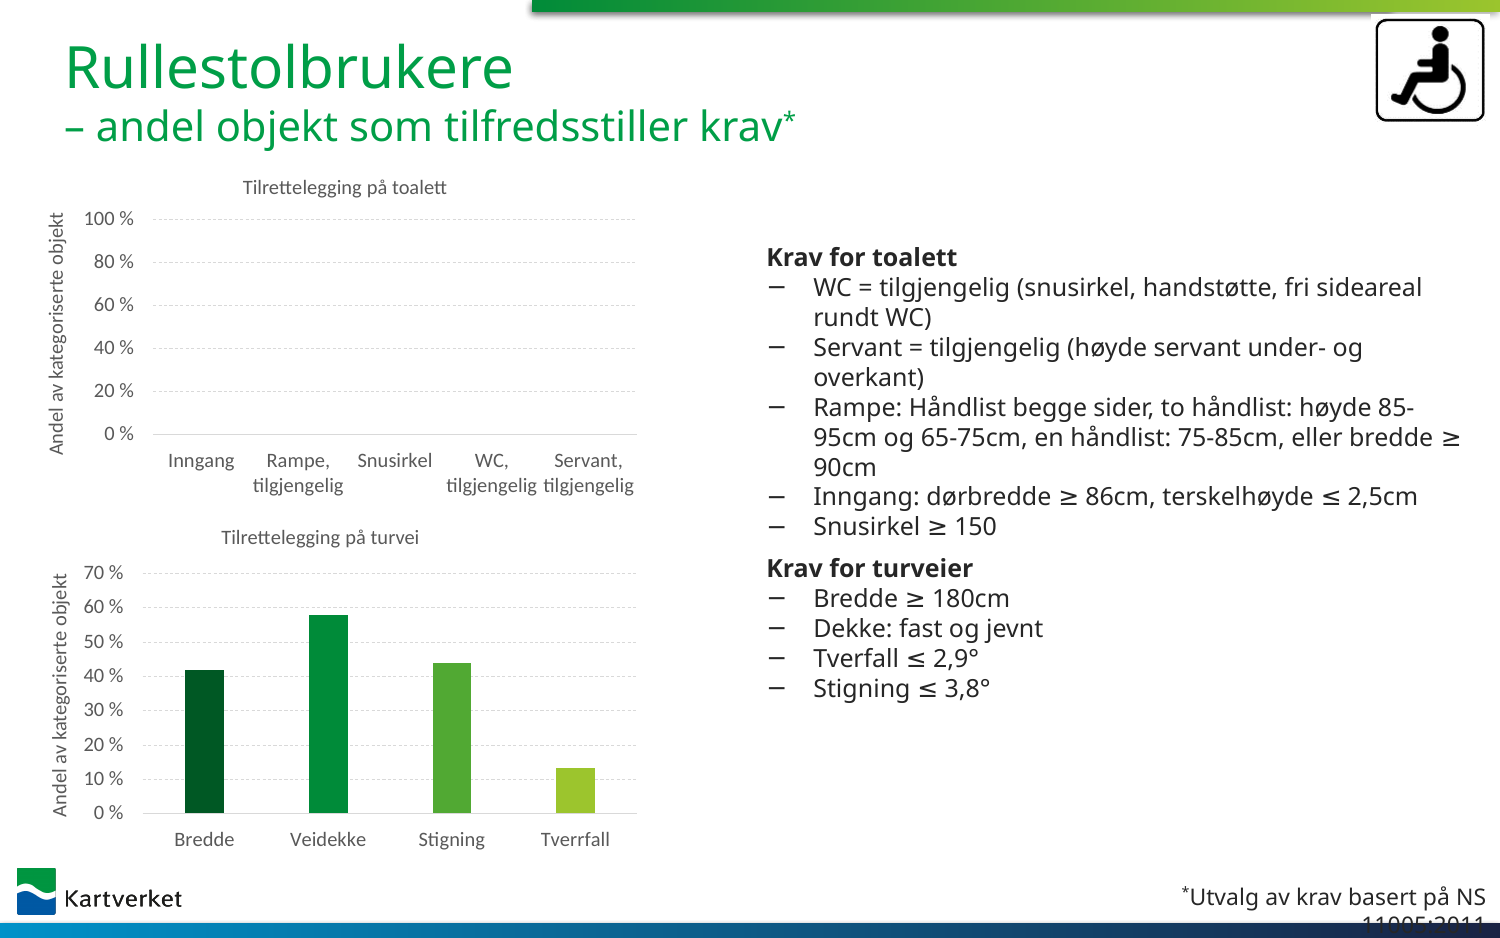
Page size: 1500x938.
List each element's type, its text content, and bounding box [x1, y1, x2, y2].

picture [41, 520, 650, 859]
text_box Krav for toalett WC = tilgjengelig (snusirkel, handstøtte, fri sideareal rundt WC) Servant = tilgjengelig (høyde servant under- og overkant) Rampe: Håndlist begge sider, to håndlist: høyde 85-95cm og 65-75cm, en håndlist: 75-85cm, eller bredde ≥ 90cm Inngang: dørbredde ≥ 86cm, terskelhøyde ≤ 2,5cm Snusirkel ≥ 150 [751, 234, 1483, 545]
text_box *Utvalg av krav basert på NS 11005:2011 [1068, 873, 1500, 938]
text_box Rullestolbrukere – andel objekt som tilfredsstiller krav* [49, 14, 1431, 158]
picture [1371, 13, 1491, 127]
picture [41, 166, 650, 505]
text_box Krav for turveier Bredde ≥ 180cm Dekke: fast og jevnt Tverfall ≤ 2,9° Stigning ≤ 3,8° [751, 545, 1483, 710]
